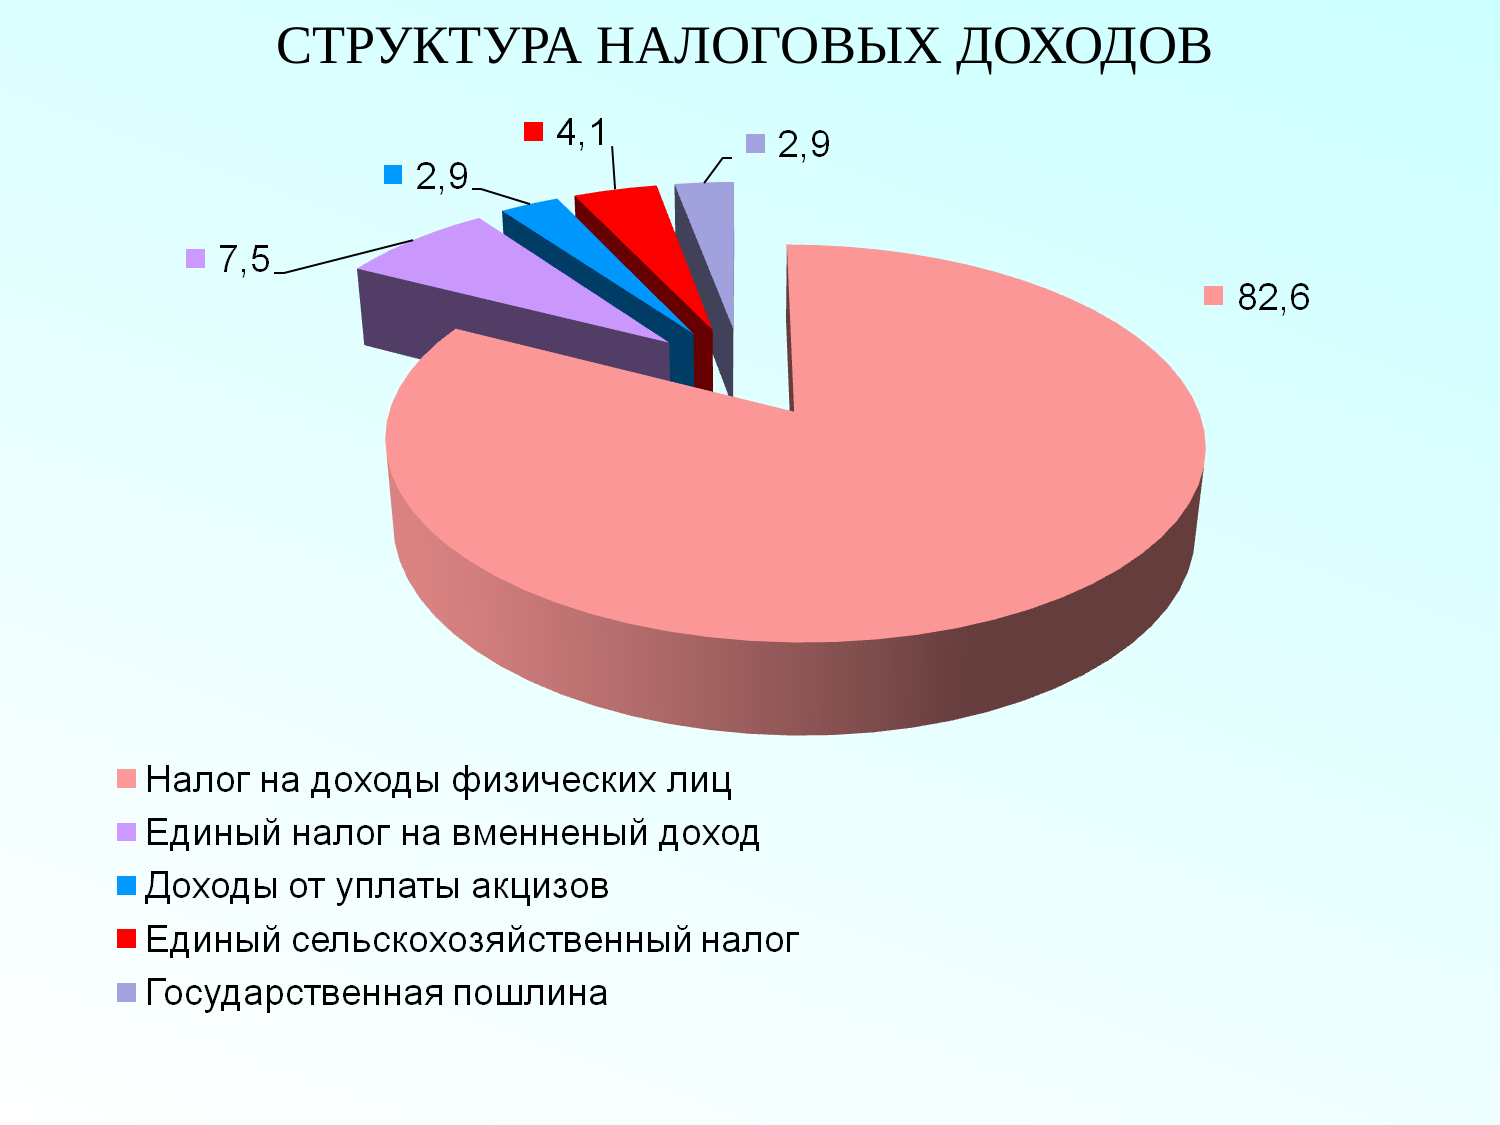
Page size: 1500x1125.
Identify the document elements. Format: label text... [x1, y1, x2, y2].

title СТРУКТУРА НАЛОГОВЫХ ДОХОДОВ [70, 0, 1421, 83]
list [61, 85, 1429, 1040]
